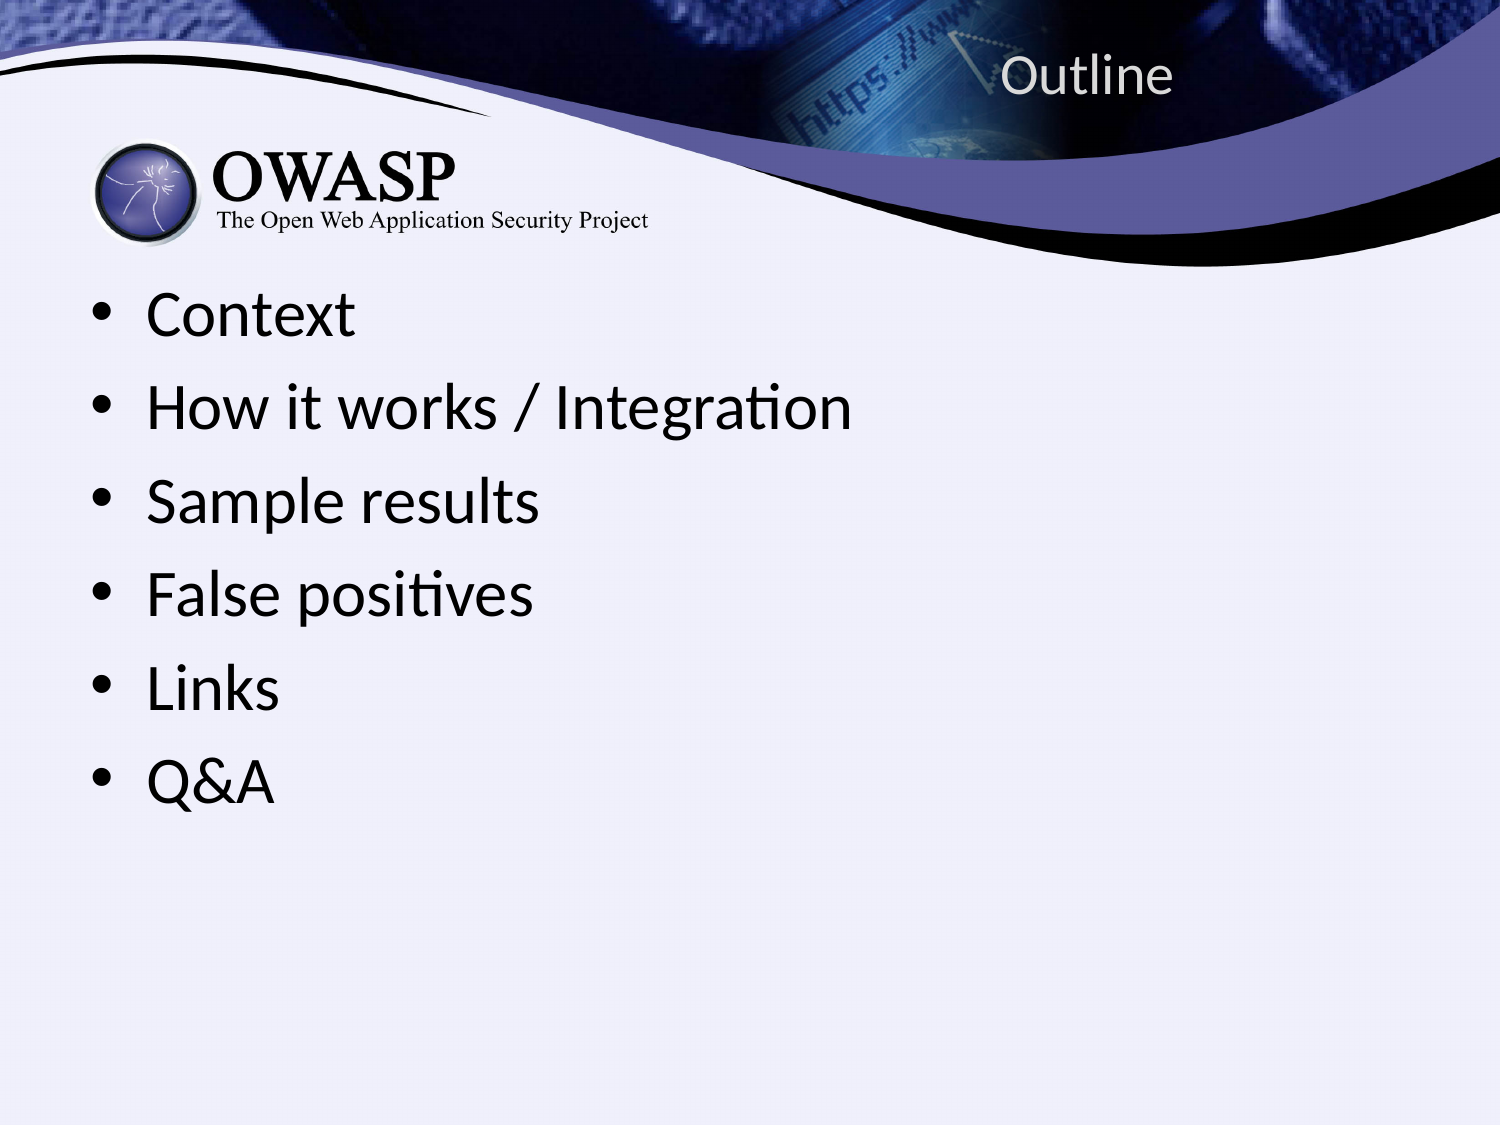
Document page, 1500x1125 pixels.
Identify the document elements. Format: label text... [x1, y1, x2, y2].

list Context How it works / Integration Sample results False positives Links Q&A [75, 262, 1425, 1005]
title Outline [699, 12, 1475, 130]
picture [0, 0, 1500, 1125]
